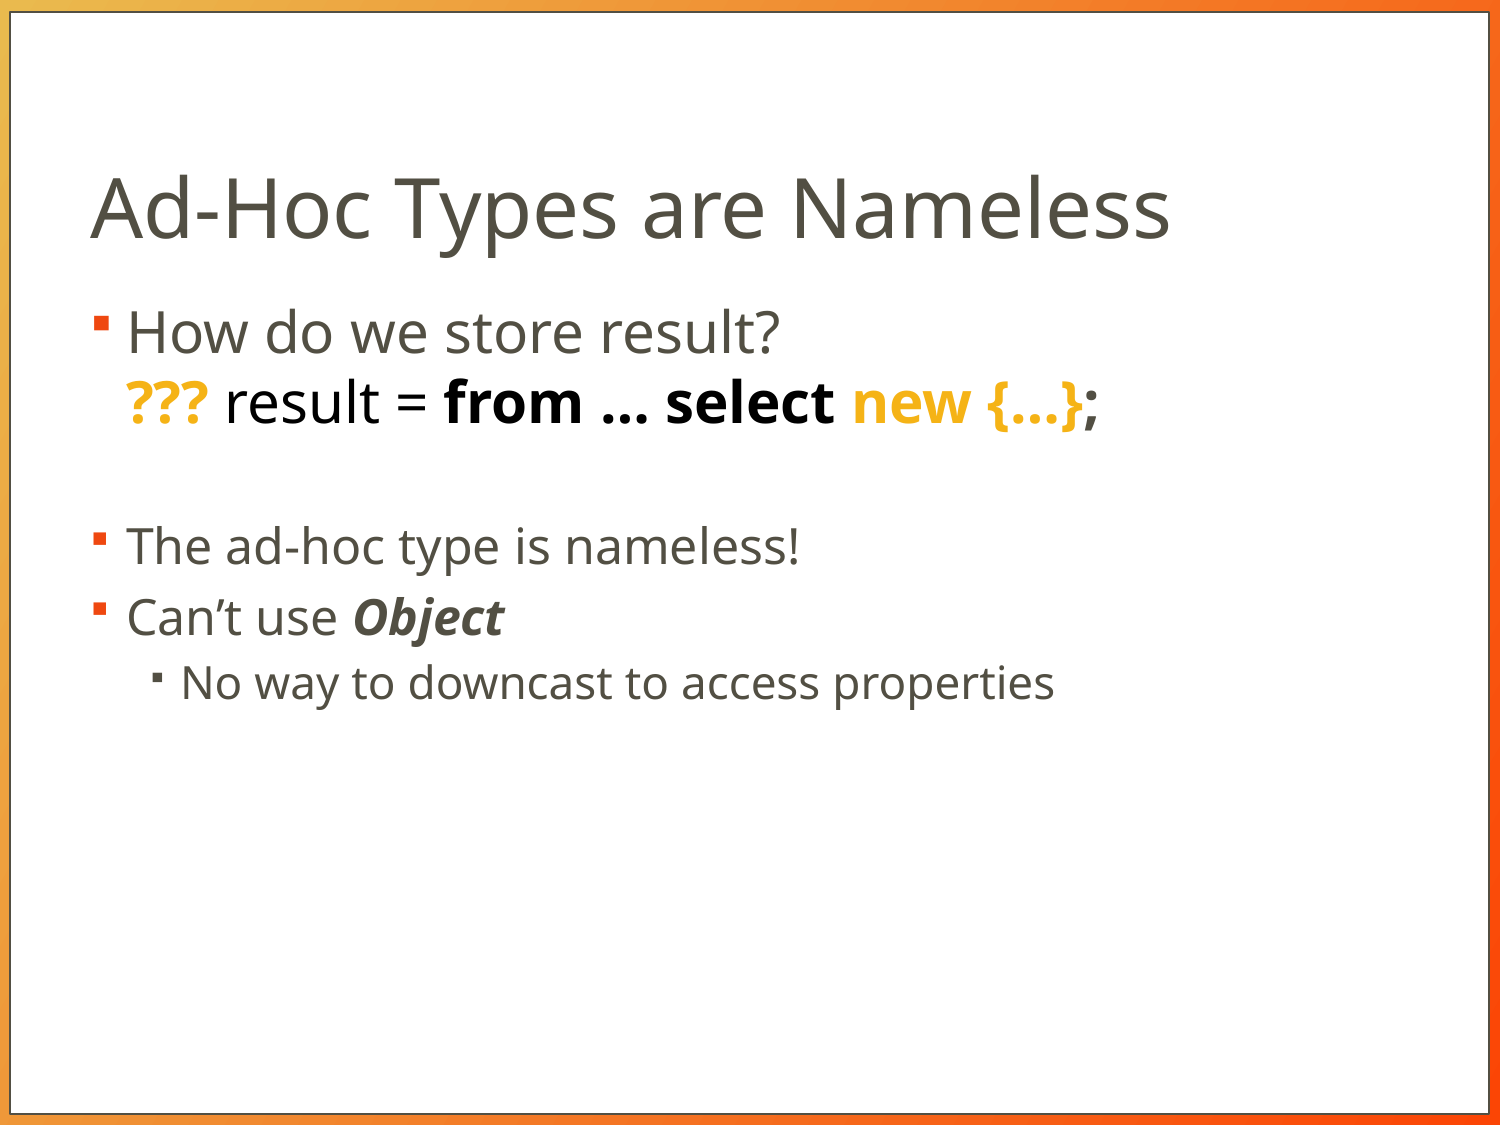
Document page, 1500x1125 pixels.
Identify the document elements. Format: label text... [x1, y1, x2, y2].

list How do we store result? ??? result = from … select new {…}; The ad-hoc type is nameless! Can’t use Object No way to downcast to access properties [75, 287, 1425, 1005]
title Ad-Hoc Types are Nameless [75, 75, 1425, 263]
